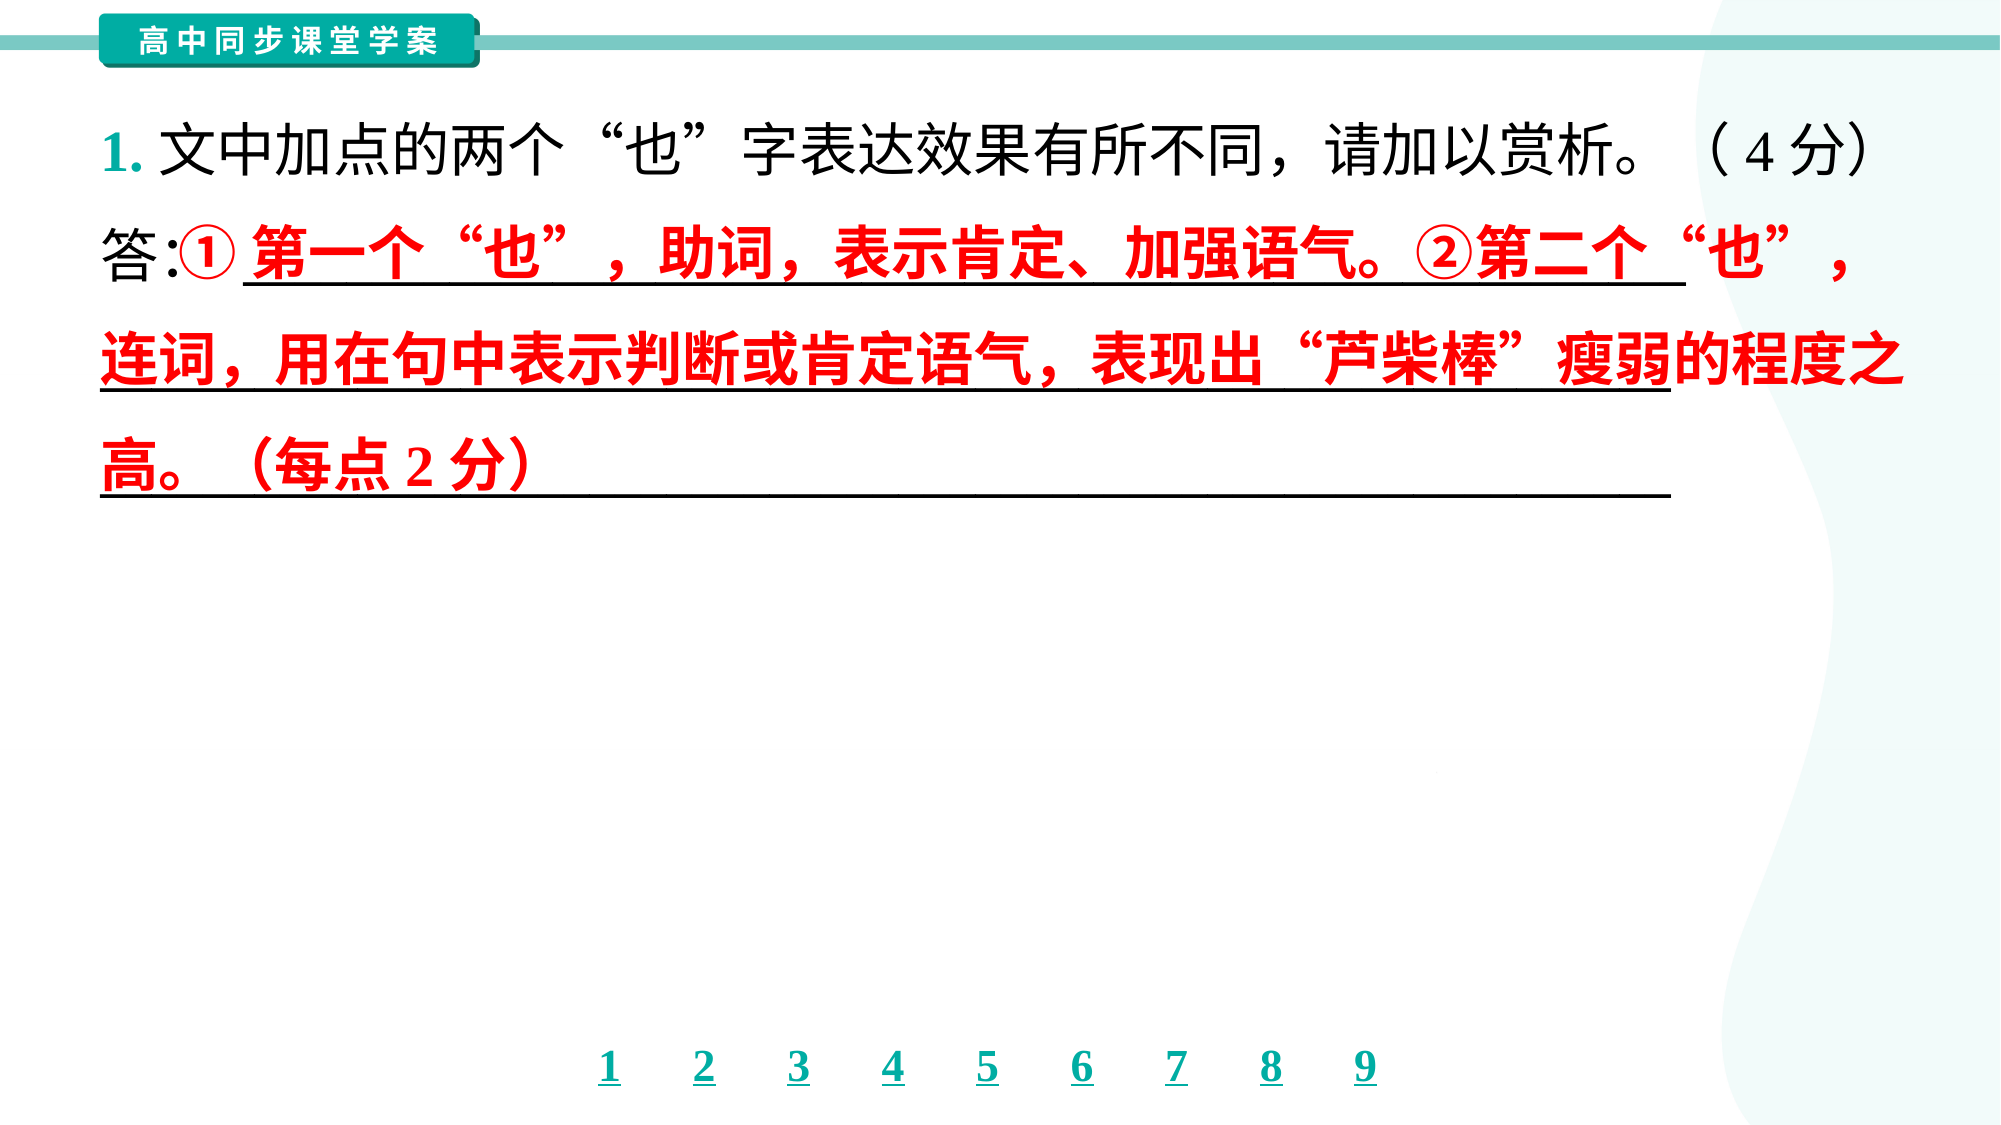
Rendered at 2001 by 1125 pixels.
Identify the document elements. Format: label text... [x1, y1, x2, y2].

text_box ①第一个“也”，助词，表示肯定、加强语气。②第二个“也”， 连词，用在句中表示判断或肯定语气，表现出“芦柴棒”瘦弱的程度之 高。（每点2分） [100, 179, 1899, 499]
text_box 1.文中加点的两个“也”字表达效果有所不同，请加以赏析。（4分） 答： ________________________________________________________ _____________________________________________________________ _____________________________________________________________ [100, 76, 1899, 179]
picture [0, 0, 2000, 1125]
